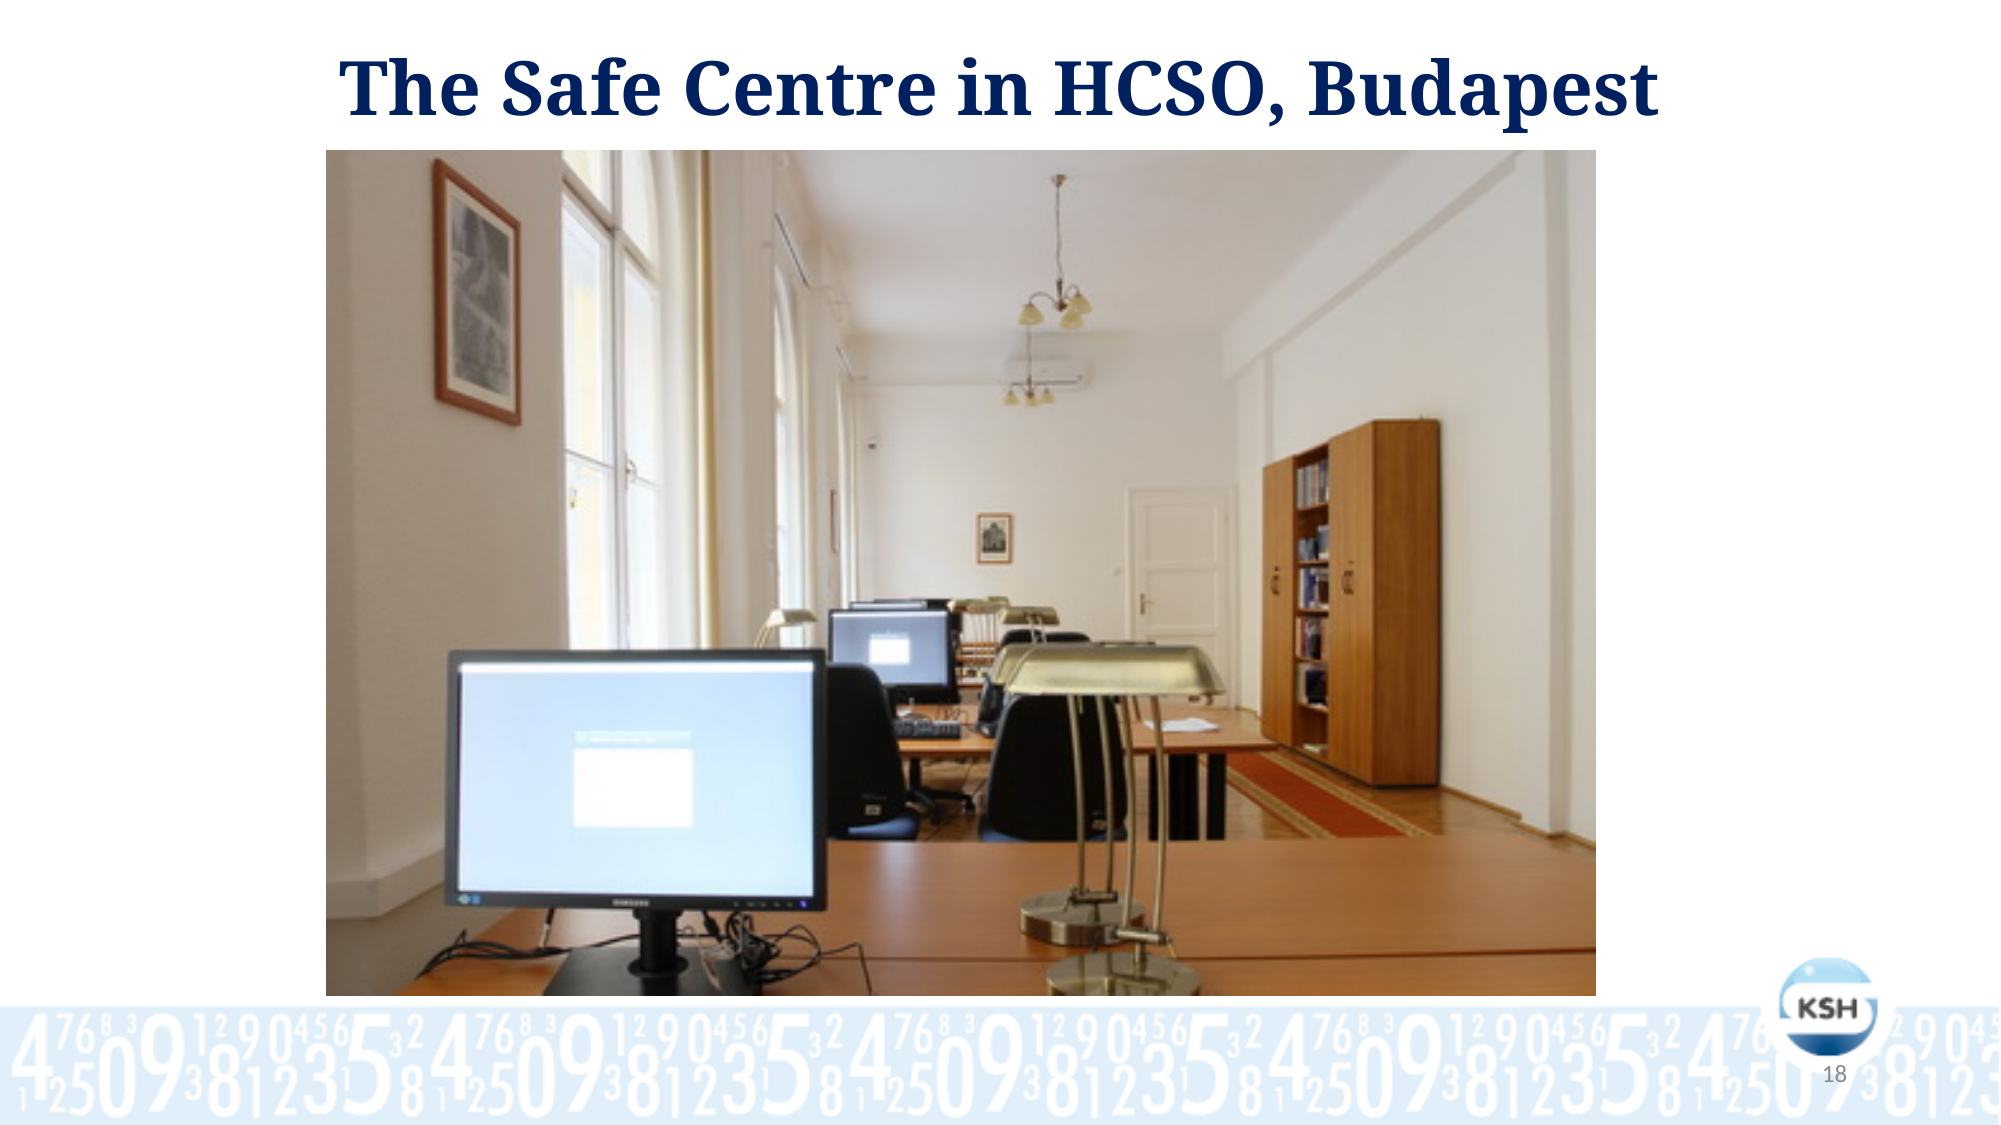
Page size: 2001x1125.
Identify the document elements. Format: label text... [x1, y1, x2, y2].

text_box The Safe Centre in HCSO, Budapest [0, 33, 2000, 138]
picture [0, 0, 2001, 1125]
slide_number 18 [1412, 1042, 1863, 1103]
